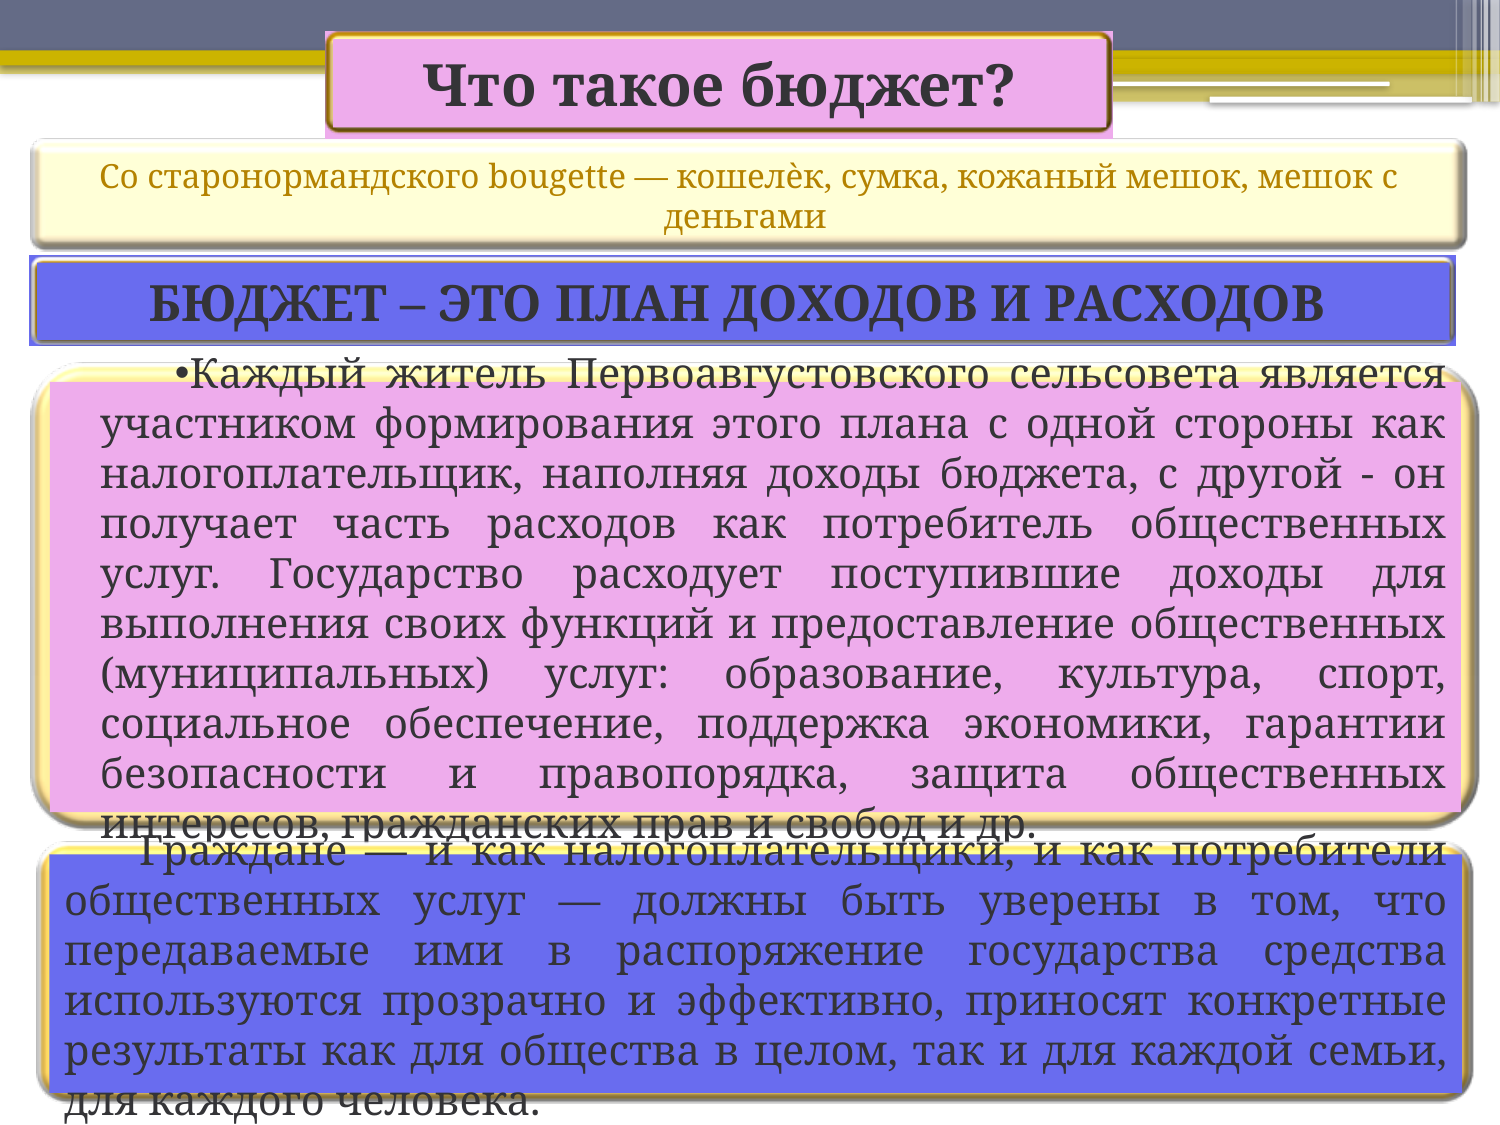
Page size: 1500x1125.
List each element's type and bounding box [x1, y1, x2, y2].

text_box [29, 136, 1469, 253]
text_box [324, 30, 1114, 140]
text_box [29, 260, 1457, 347]
text_box [35, 840, 1476, 1106]
text_box [29, 361, 1481, 832]
